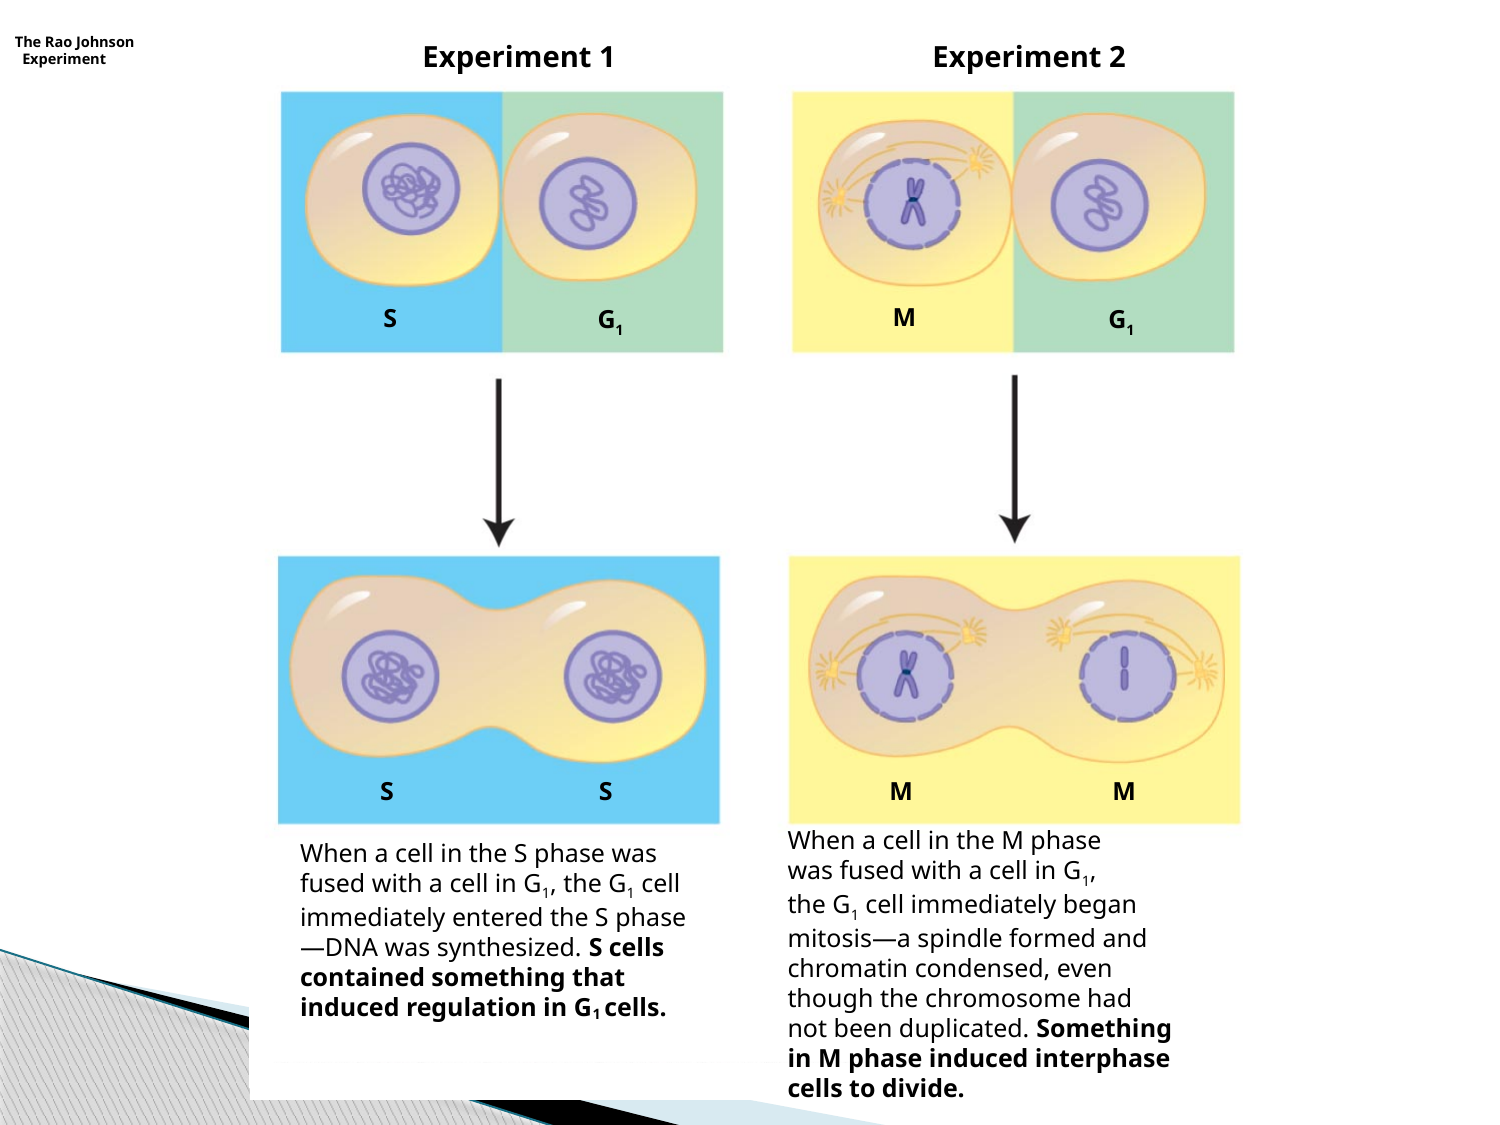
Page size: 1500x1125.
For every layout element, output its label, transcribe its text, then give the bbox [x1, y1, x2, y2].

picture [249, 37, 1252, 1088]
text_box The Rao Johnson Experiment [0, 24, 363, 75]
